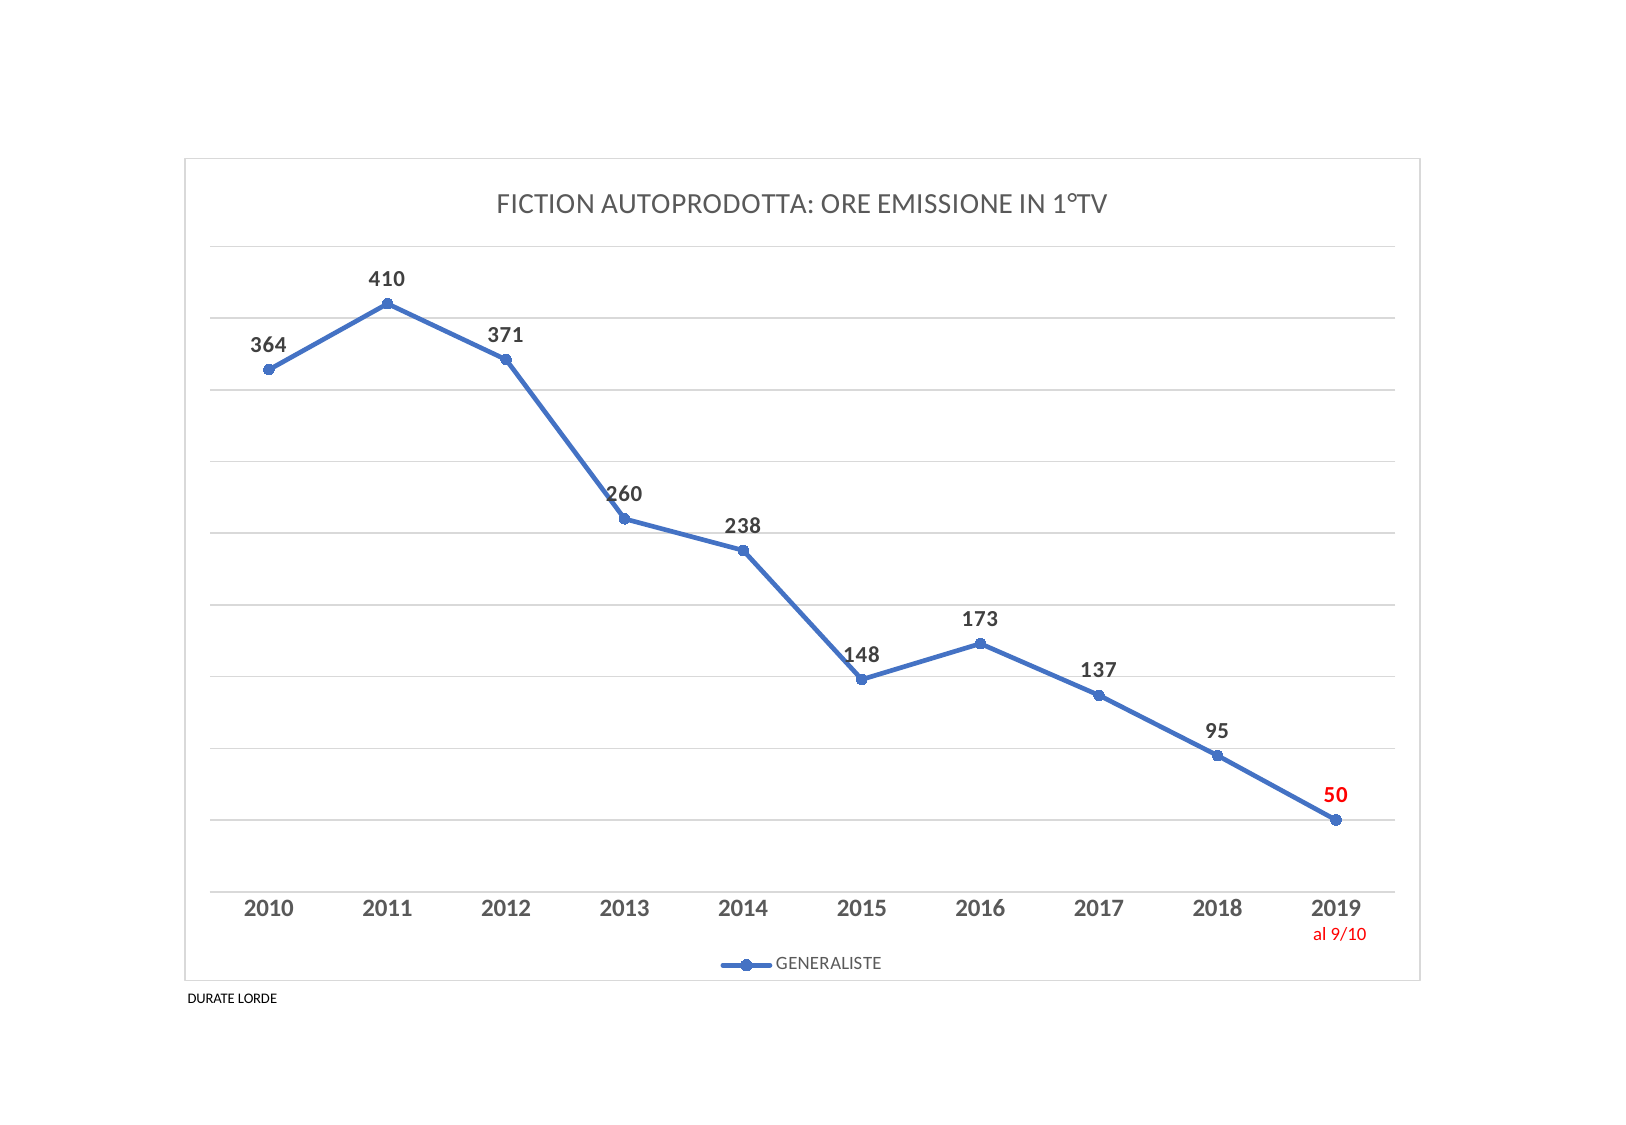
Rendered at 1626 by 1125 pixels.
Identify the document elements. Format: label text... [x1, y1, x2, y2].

chart [184, 157, 1421, 982]
text_box DURATE LORDE [172, 981, 293, 1014]
